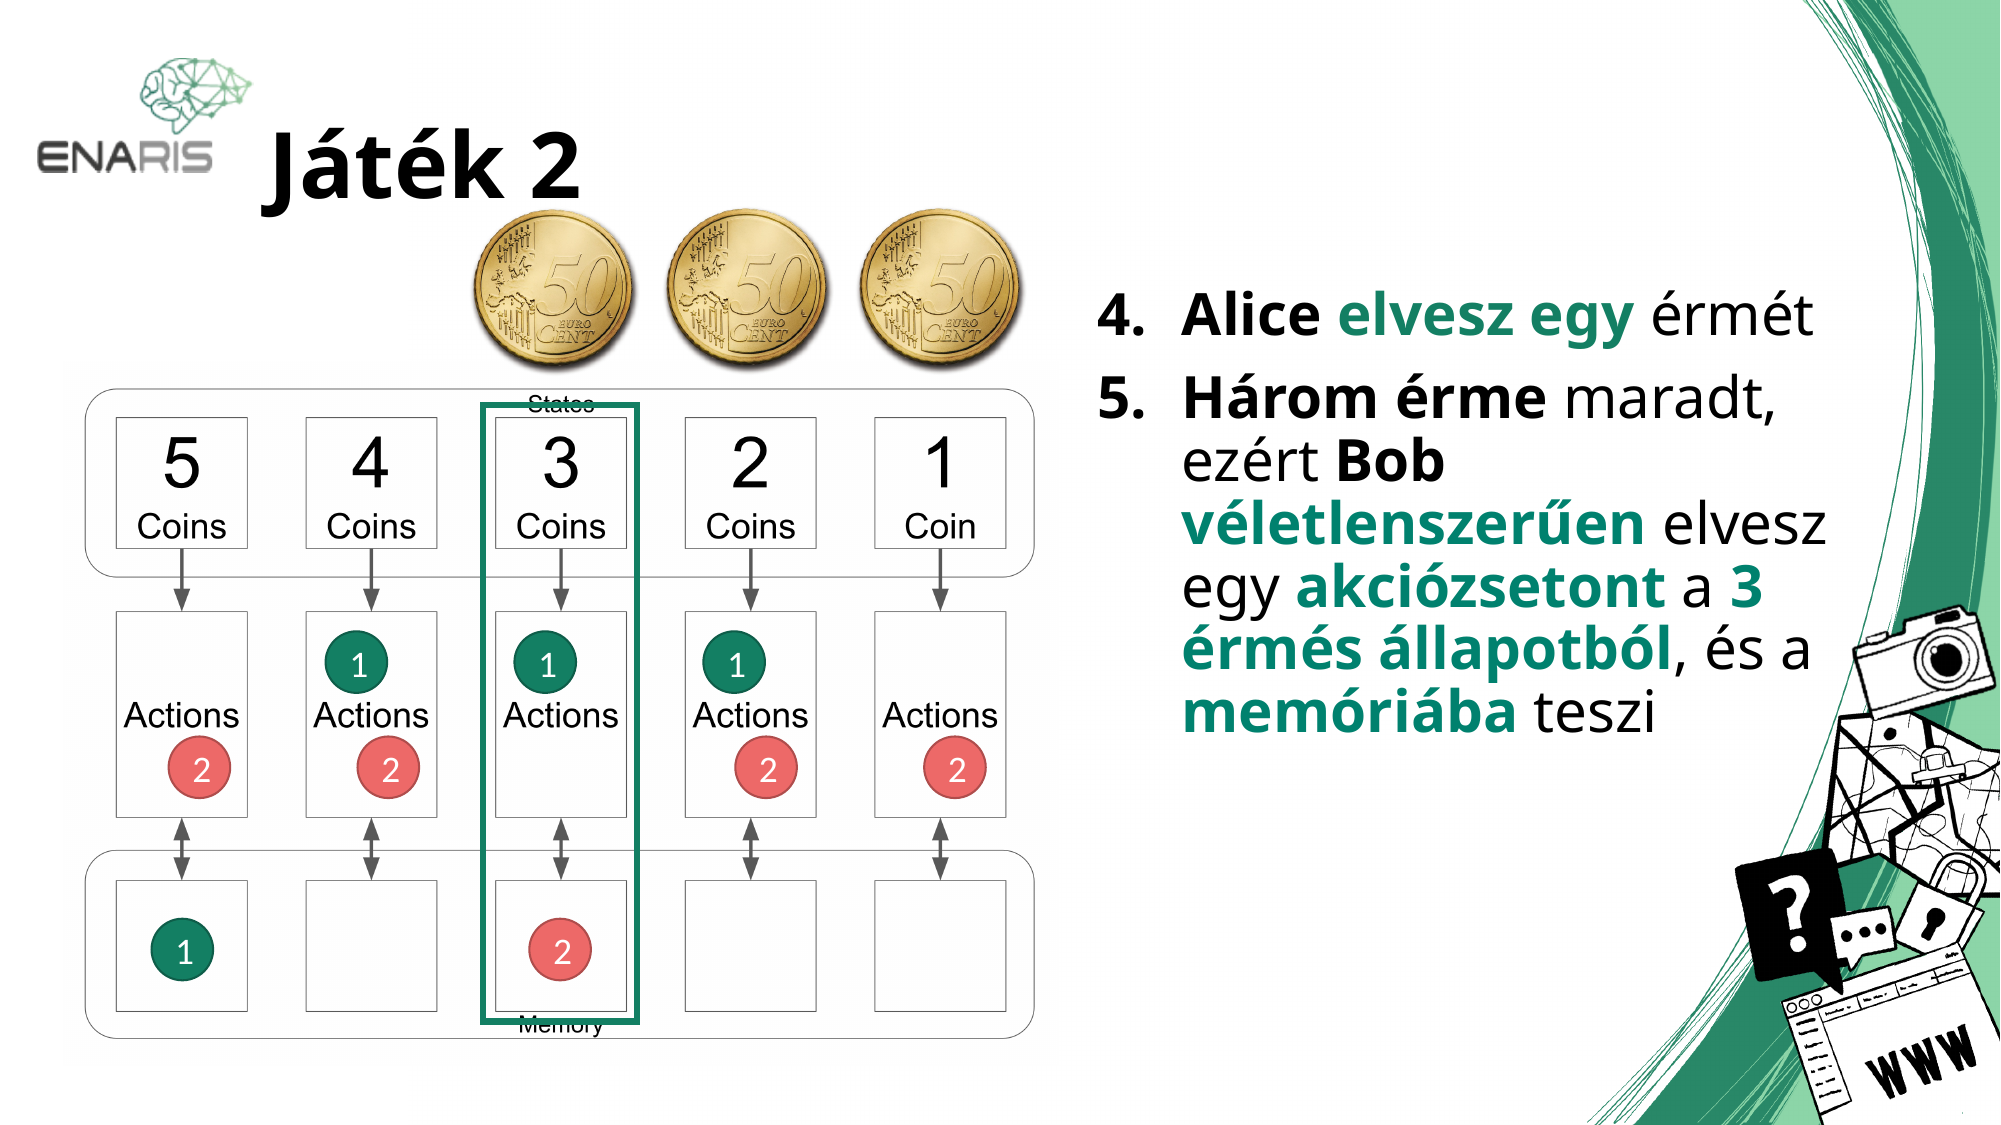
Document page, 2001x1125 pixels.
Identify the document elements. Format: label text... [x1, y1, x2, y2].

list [63, 361, 1059, 1066]
text_box Alice elvesz egy érmét Három érme maradt, ezért Bob véletlenszerűen elvesz egy akciózsetont a 3 érmés állapotból, és a memóriába teszi [1082, 277, 1869, 1116]
picture [408, 0, 2000, 1125]
title Játék 2 [253, 59, 1863, 278]
picture [37, 58, 254, 173]
